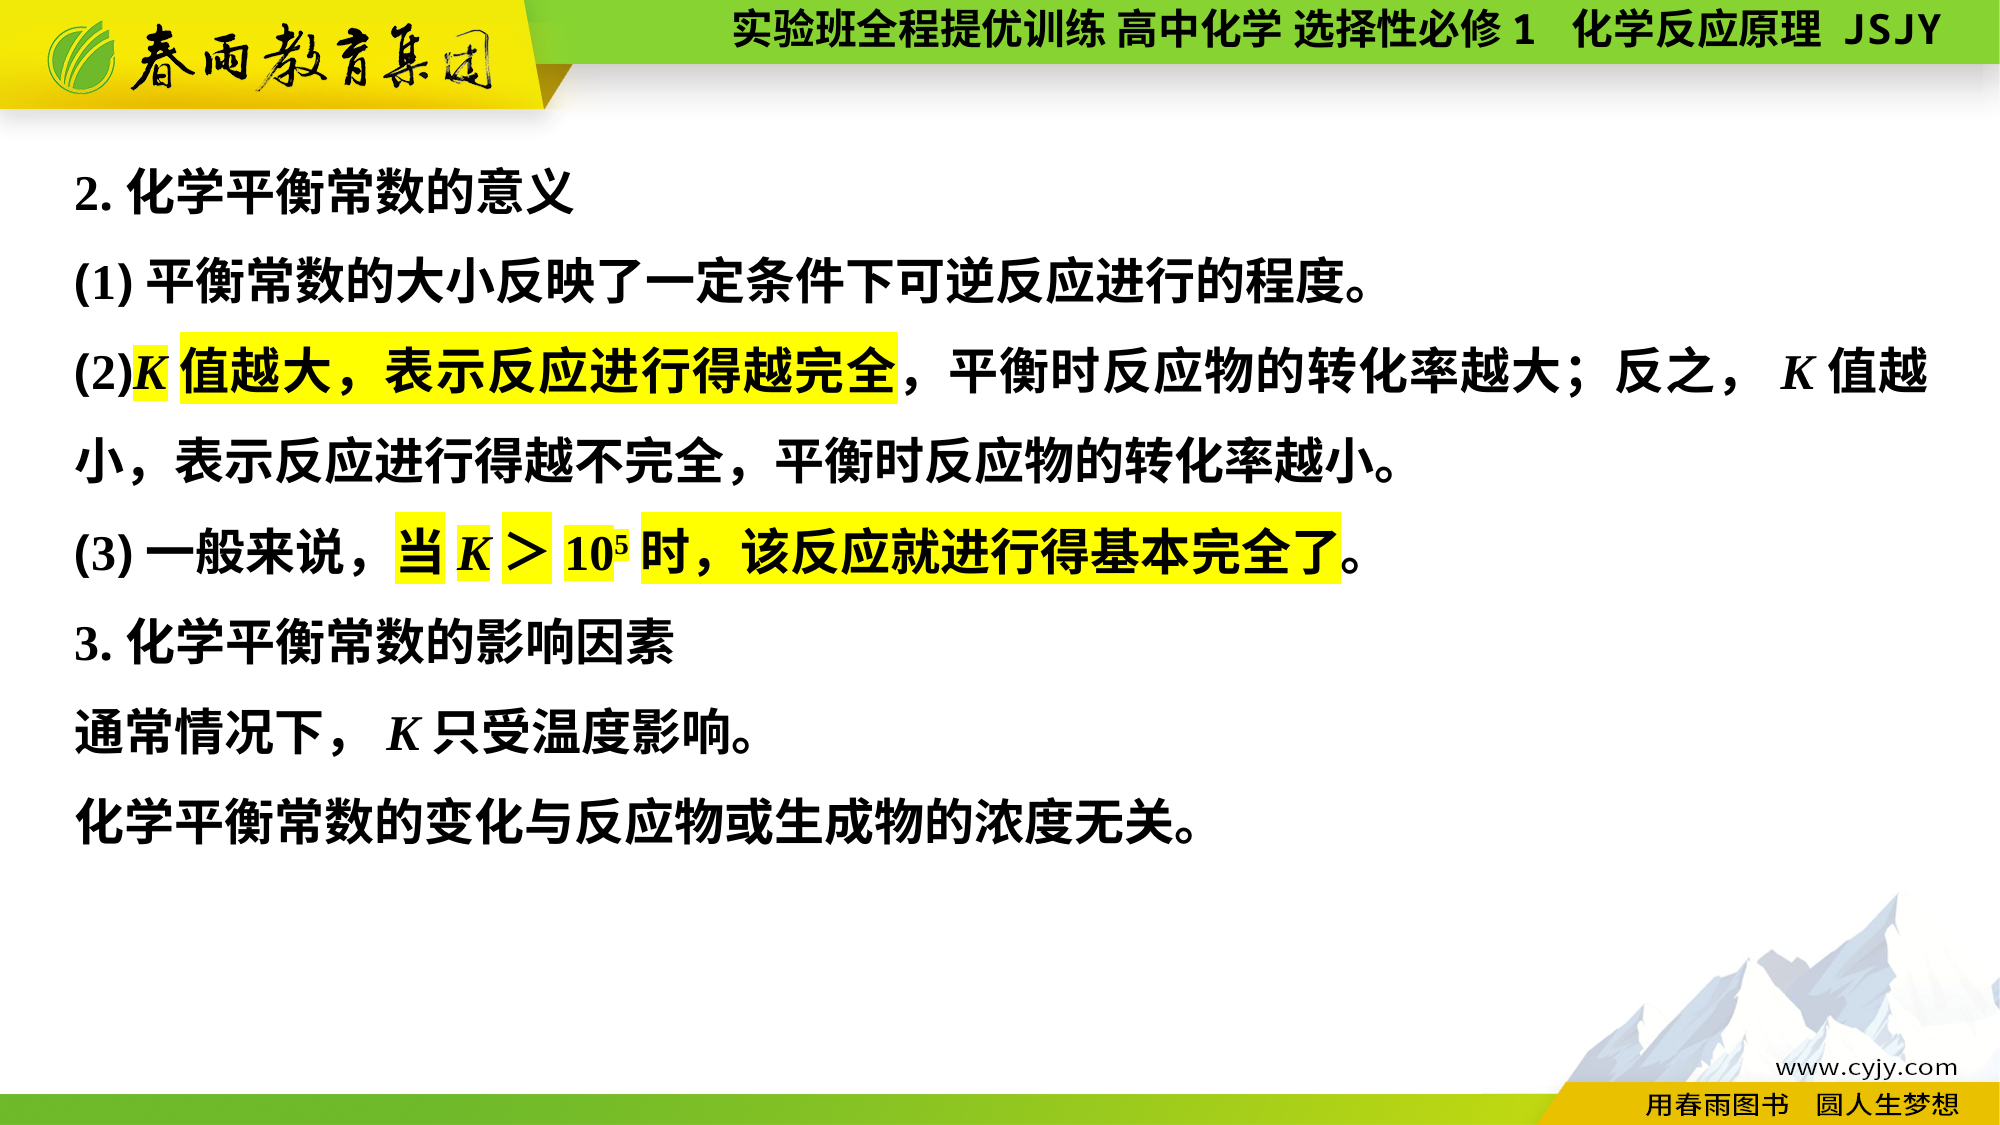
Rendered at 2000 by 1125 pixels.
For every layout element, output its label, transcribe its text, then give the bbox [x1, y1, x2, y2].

picture [0, 0, 2000, 1125]
list 2.化学平衡常数的意义 (1)平衡常数的大小反映了一定条件下可逆反应进行的程度。 (2)K值越大，表示反应进行得越完全，平衡时反应物的转化率越大；反之，K值越小，表示反应进行得越不完全，平衡时反应物的转化率越小。 (3)一般来说，当K＞105时，该反应就进行得基本完全了。 3.化学平衡常数的影响因素 通常情况下，K只受温度影响。 化学平衡常数的变化与反应物或生成物的浓度无关。 [59, 122, 1944, 854]
